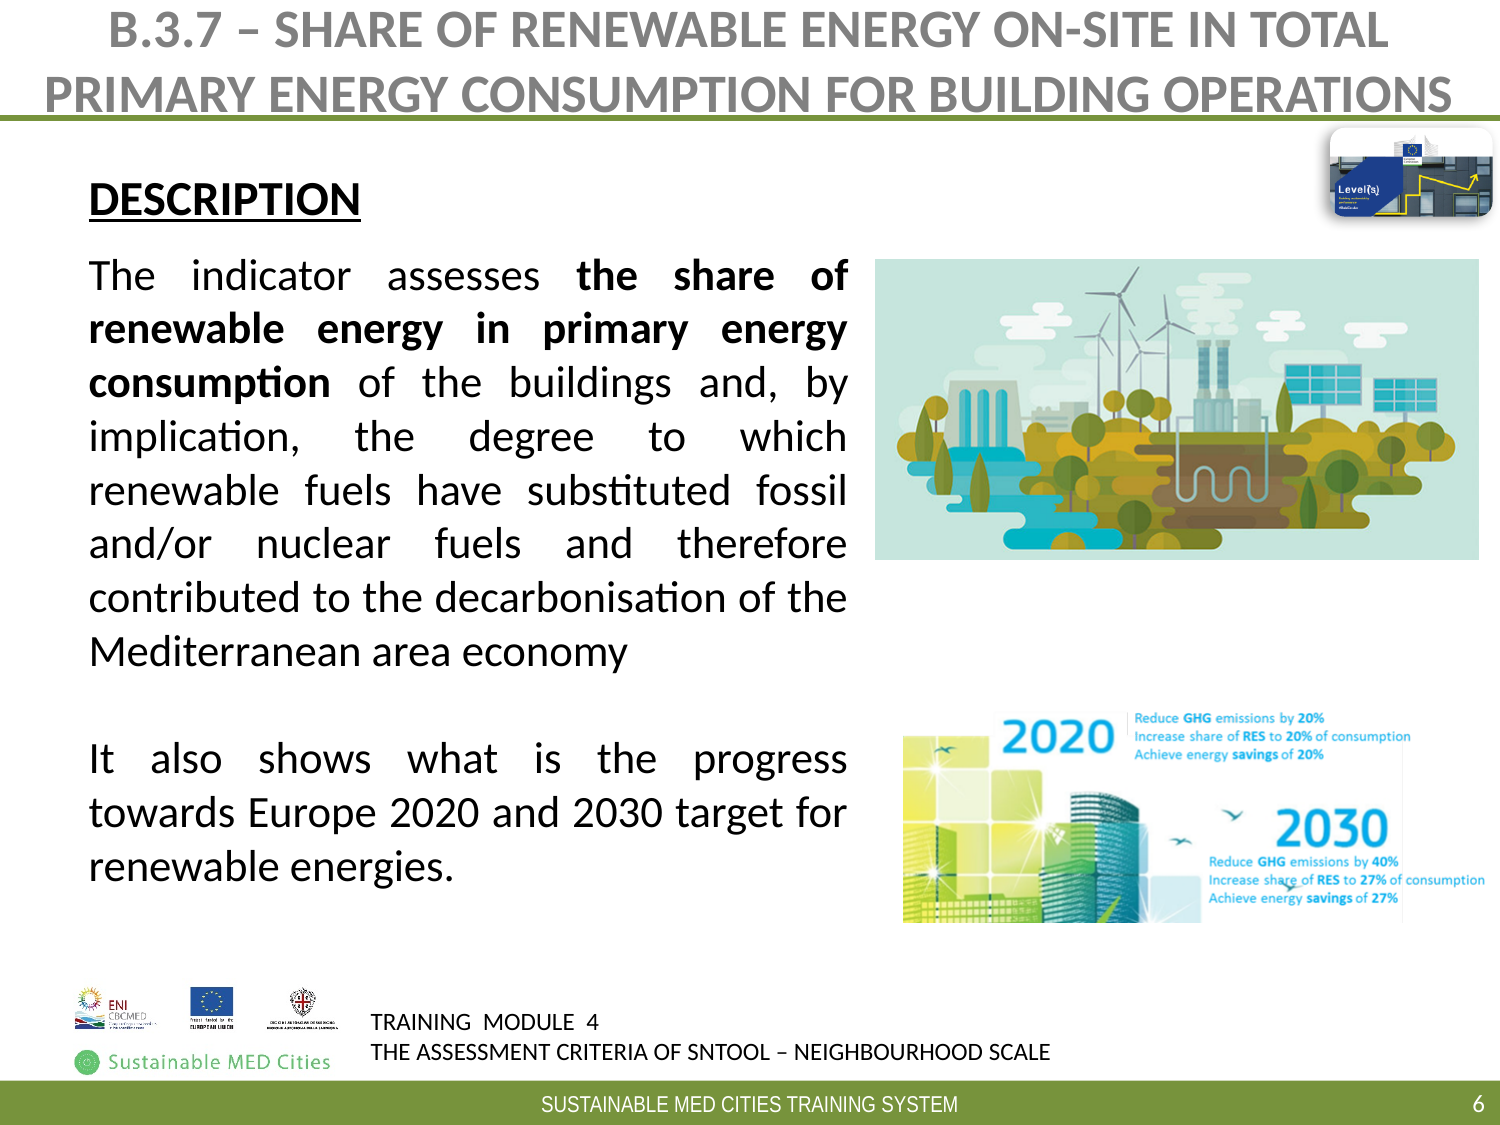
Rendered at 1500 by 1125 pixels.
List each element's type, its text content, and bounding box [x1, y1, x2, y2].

picture [1329, 127, 1493, 217]
picture [903, 704, 1500, 923]
slide_number 6 [1149, 1079, 1500, 1125]
picture [62, 978, 356, 1080]
picture [874, 259, 1479, 560]
list DESCRIPTION The indicator assesses the share of renewable energy in primary energy consumption of the buildings and, by implication, the degree to which renewable fuels have substituted fossil and/or nuclear fuels and therefore contributed to the decarbonisation of the Mediterranean area economy It also shows what is the progress towards Europe 2020 and 2030 target for renewable energies. [73, 159, 864, 902]
title B.3.7 – SHARE OF RENEWABLE ENERGY ON-SITE IN TOTAL PRIMARY ENERGY CONSUMPTION FOR BUILDING OPERATIONS [0, 0, 1500, 117]
